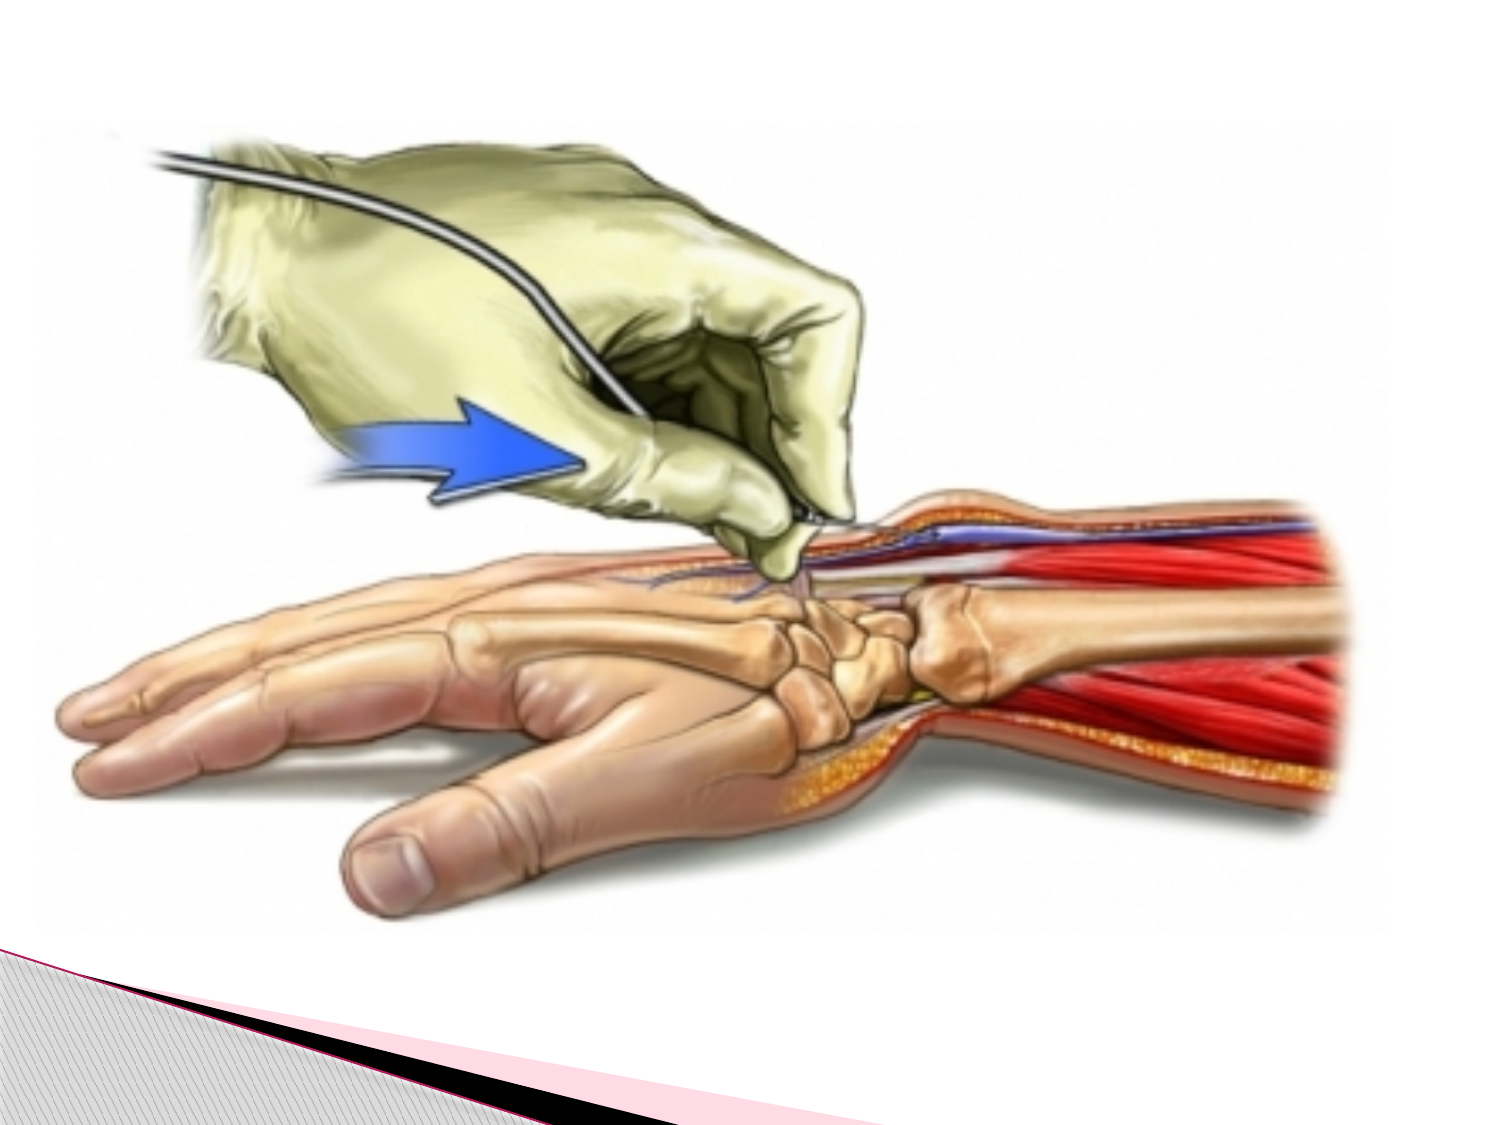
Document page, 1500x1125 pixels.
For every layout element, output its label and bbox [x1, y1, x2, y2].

picture [36, 125, 1389, 933]
